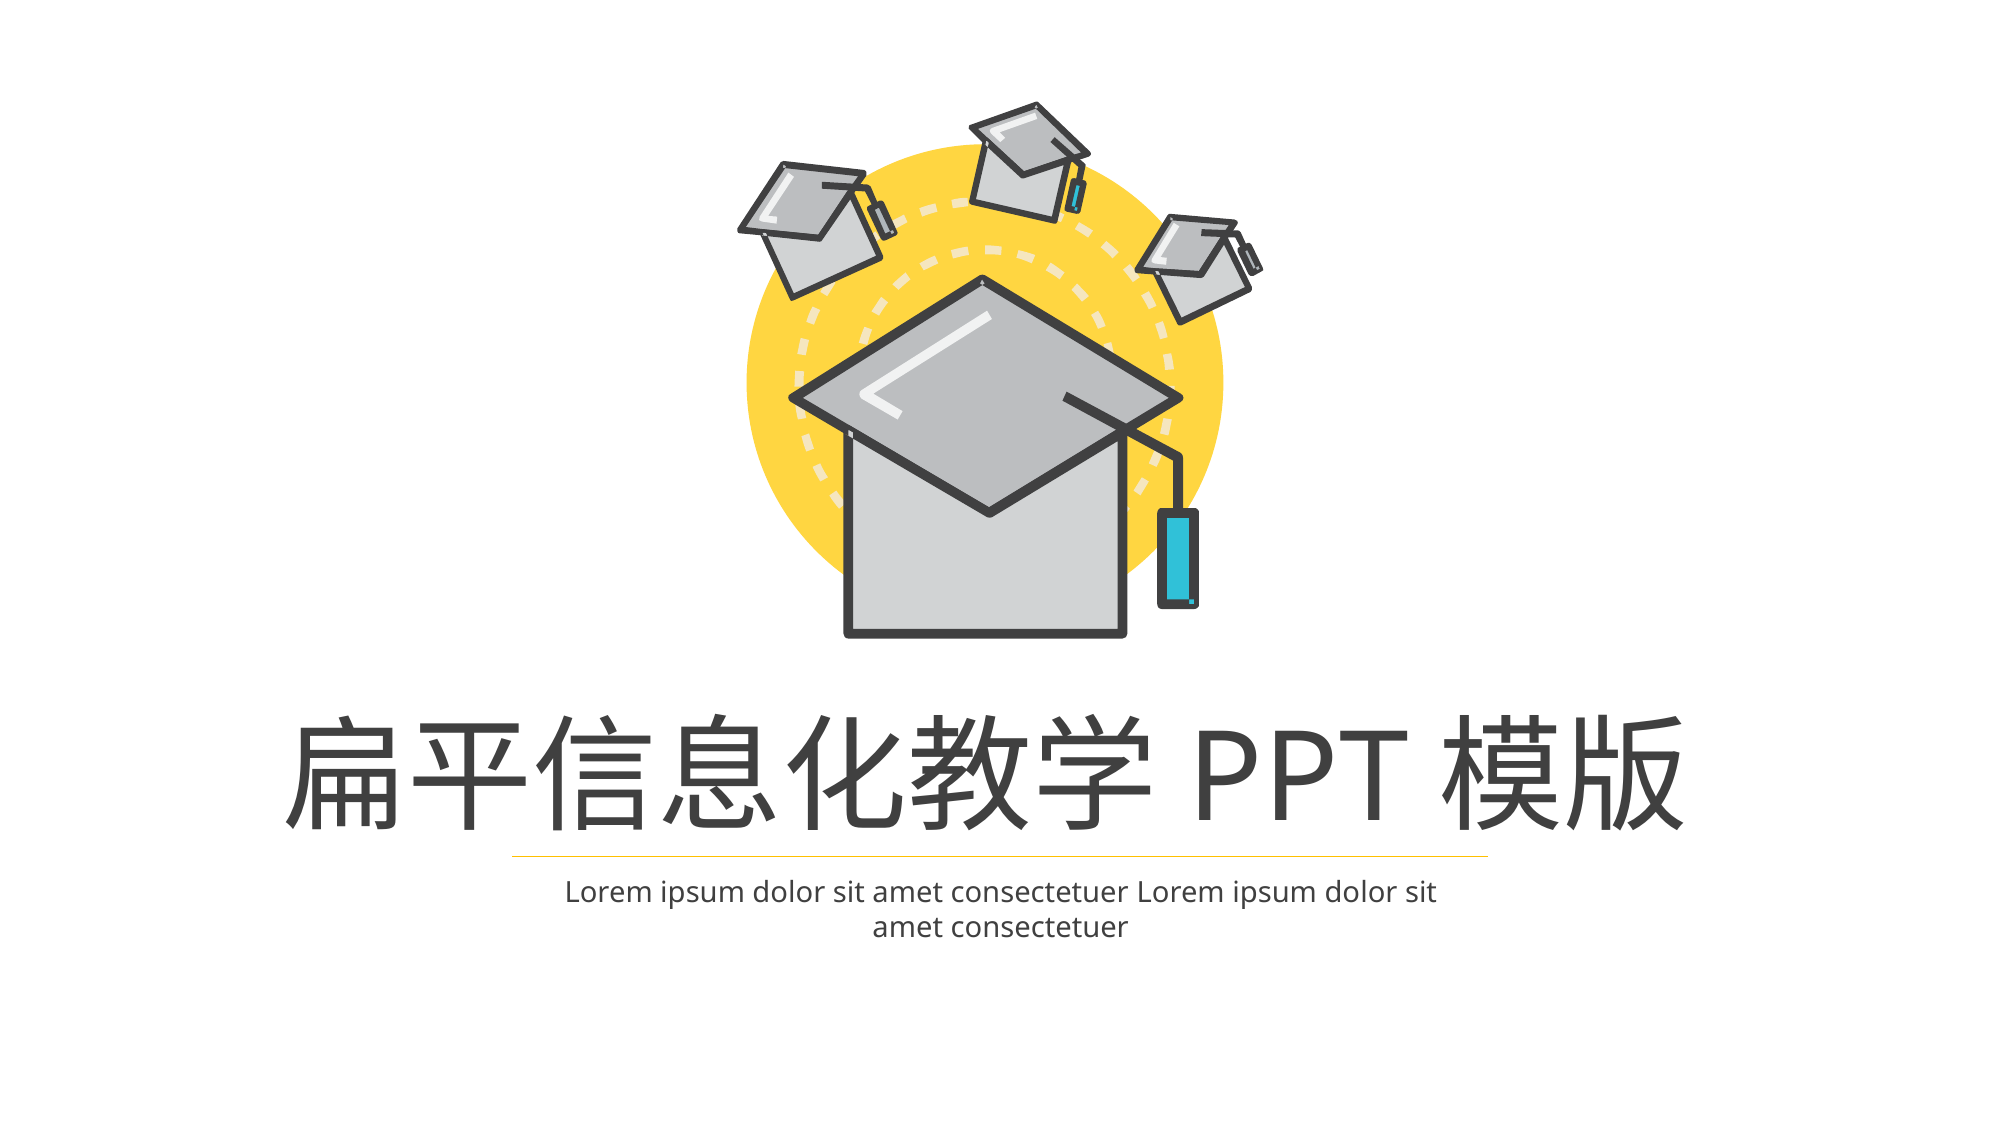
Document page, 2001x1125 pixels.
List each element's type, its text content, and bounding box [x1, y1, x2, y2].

text_box [805, 286, 1167, 506]
text_box [1156, 327, 1168, 340]
text_box [898, 272, 911, 290]
text_box [859, 310, 992, 420]
text_box [1016, 250, 1036, 264]
text_box [1122, 264, 1134, 283]
text_box [854, 440, 1117, 628]
text_box [1159, 418, 1172, 436]
text_box [812, 463, 828, 482]
text_box 扁平信息化教学PPT模版 [268, 687, 1704, 853]
text_box [1100, 241, 1119, 259]
text_box [746, 144, 1224, 575]
text_box [858, 326, 873, 345]
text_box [1134, 213, 1264, 327]
text_box [950, 246, 970, 259]
text_box [919, 255, 939, 271]
text_box [806, 306, 821, 325]
text_box [951, 197, 968, 209]
text_box [1133, 477, 1149, 496]
text_box [797, 337, 810, 356]
text_box [1157, 508, 1199, 610]
text_box [985, 245, 1002, 255]
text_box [736, 160, 898, 301]
text_box [1167, 518, 1189, 599]
text_box [843, 424, 1128, 639]
text_box [898, 214, 908, 228]
text_box Lorem ipsum dolor sit amet consectetuer Lorem ipsum dolor sit amet consectetuer [516, 866, 1486, 951]
text_box [1091, 310, 1106, 329]
text_box [871, 301, 889, 316]
text_box [1074, 224, 1093, 238]
text_box [1148, 451, 1162, 467]
text_box [1045, 262, 1065, 280]
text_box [968, 101, 1091, 224]
text_box [788, 274, 1184, 433]
text_box [829, 490, 843, 509]
text_box [1103, 342, 1114, 352]
text_box [1162, 353, 1174, 370]
text_box [794, 370, 805, 387]
text_box [1071, 283, 1089, 302]
text_box [795, 405, 807, 420]
text_box [801, 433, 814, 452]
text_box [1062, 391, 1184, 508]
text_box [919, 203, 938, 217]
